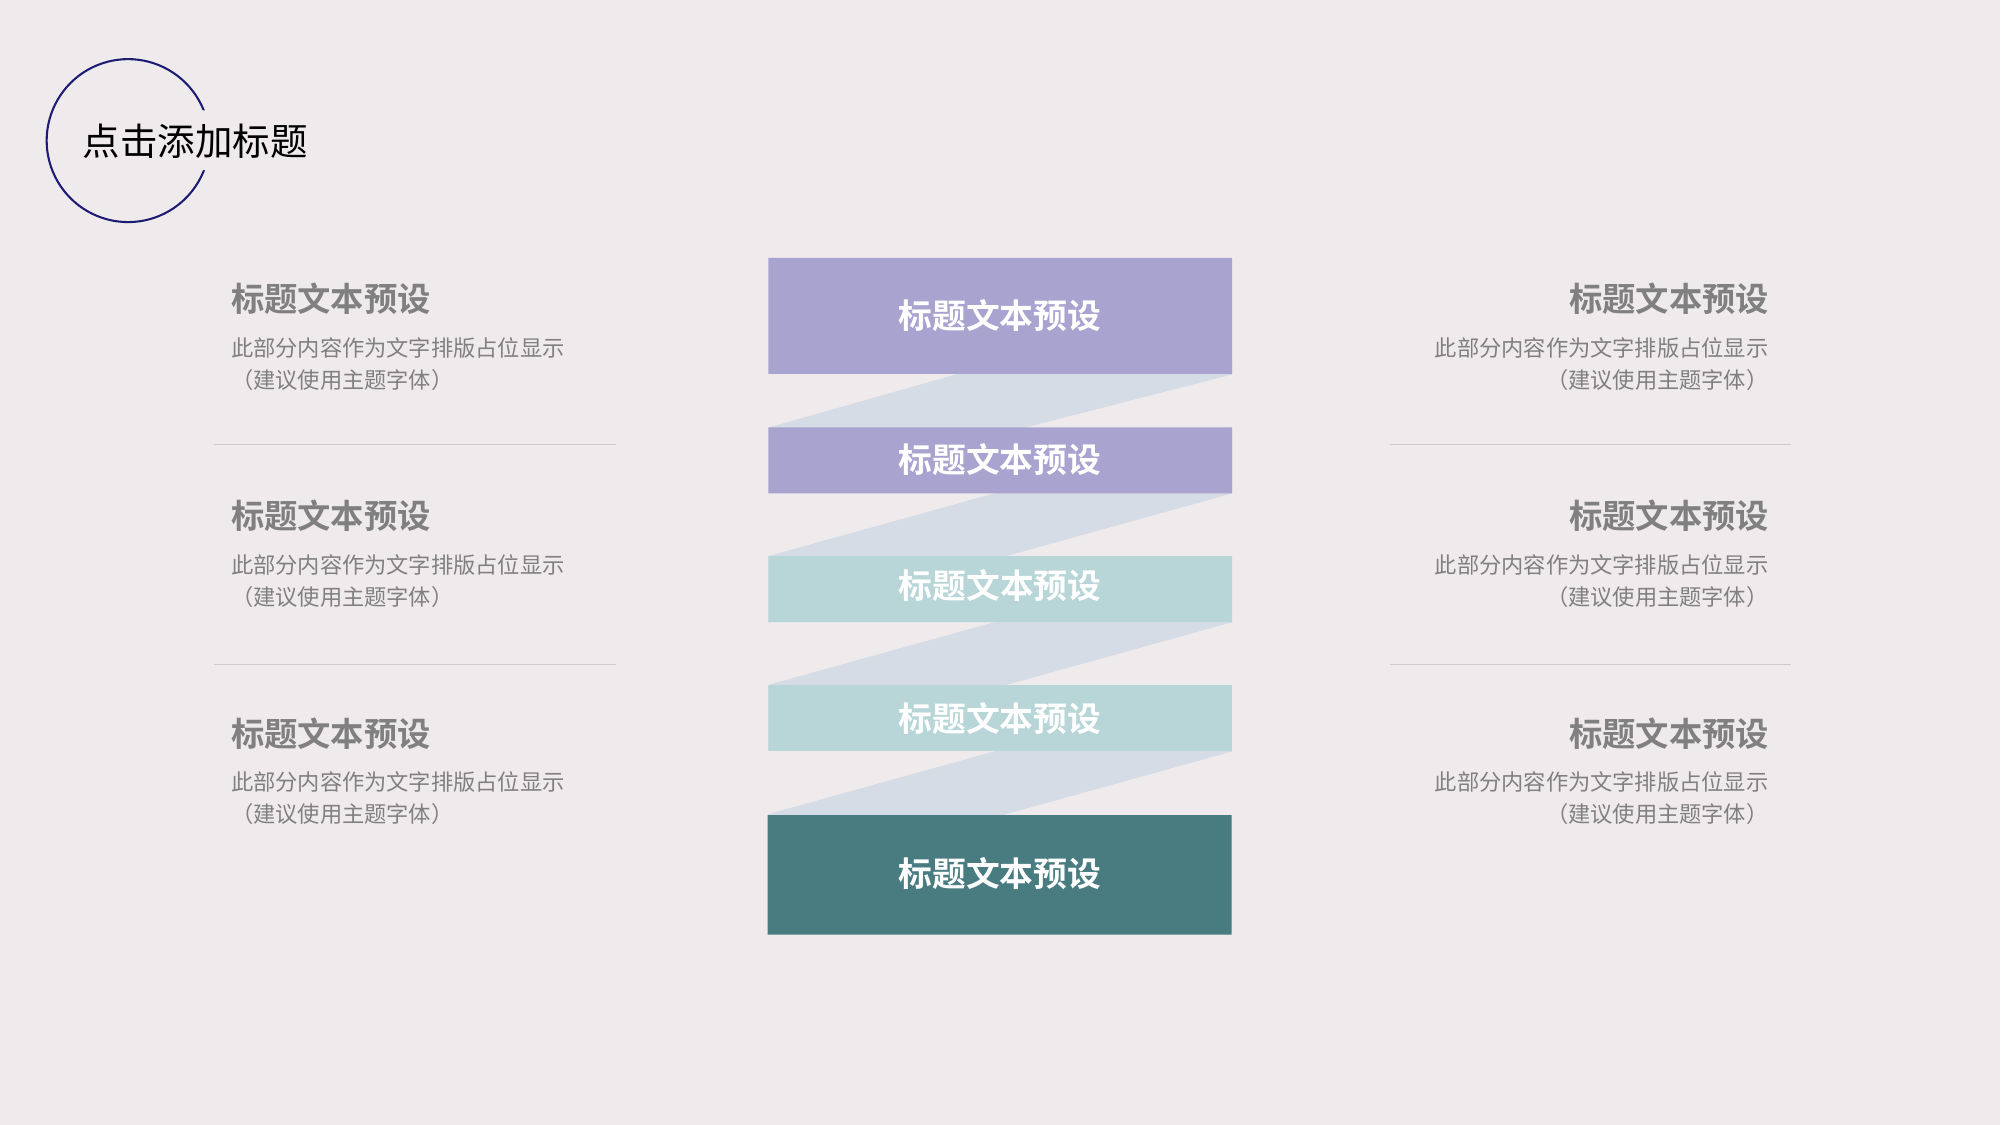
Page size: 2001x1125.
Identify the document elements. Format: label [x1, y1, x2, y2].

text_box [768, 685, 1232, 751]
text_box [767, 684, 1233, 815]
text_box [767, 348, 1234, 495]
text_box [768, 556, 1233, 623]
text_box [214, 278, 660, 847]
text_box [768, 427, 1233, 494]
text_box [767, 426, 1234, 624]
text_box [767, 623, 1233, 753]
text_box [1340, 278, 1792, 847]
text_box [768, 257, 1233, 374]
text_box [767, 815, 1232, 935]
